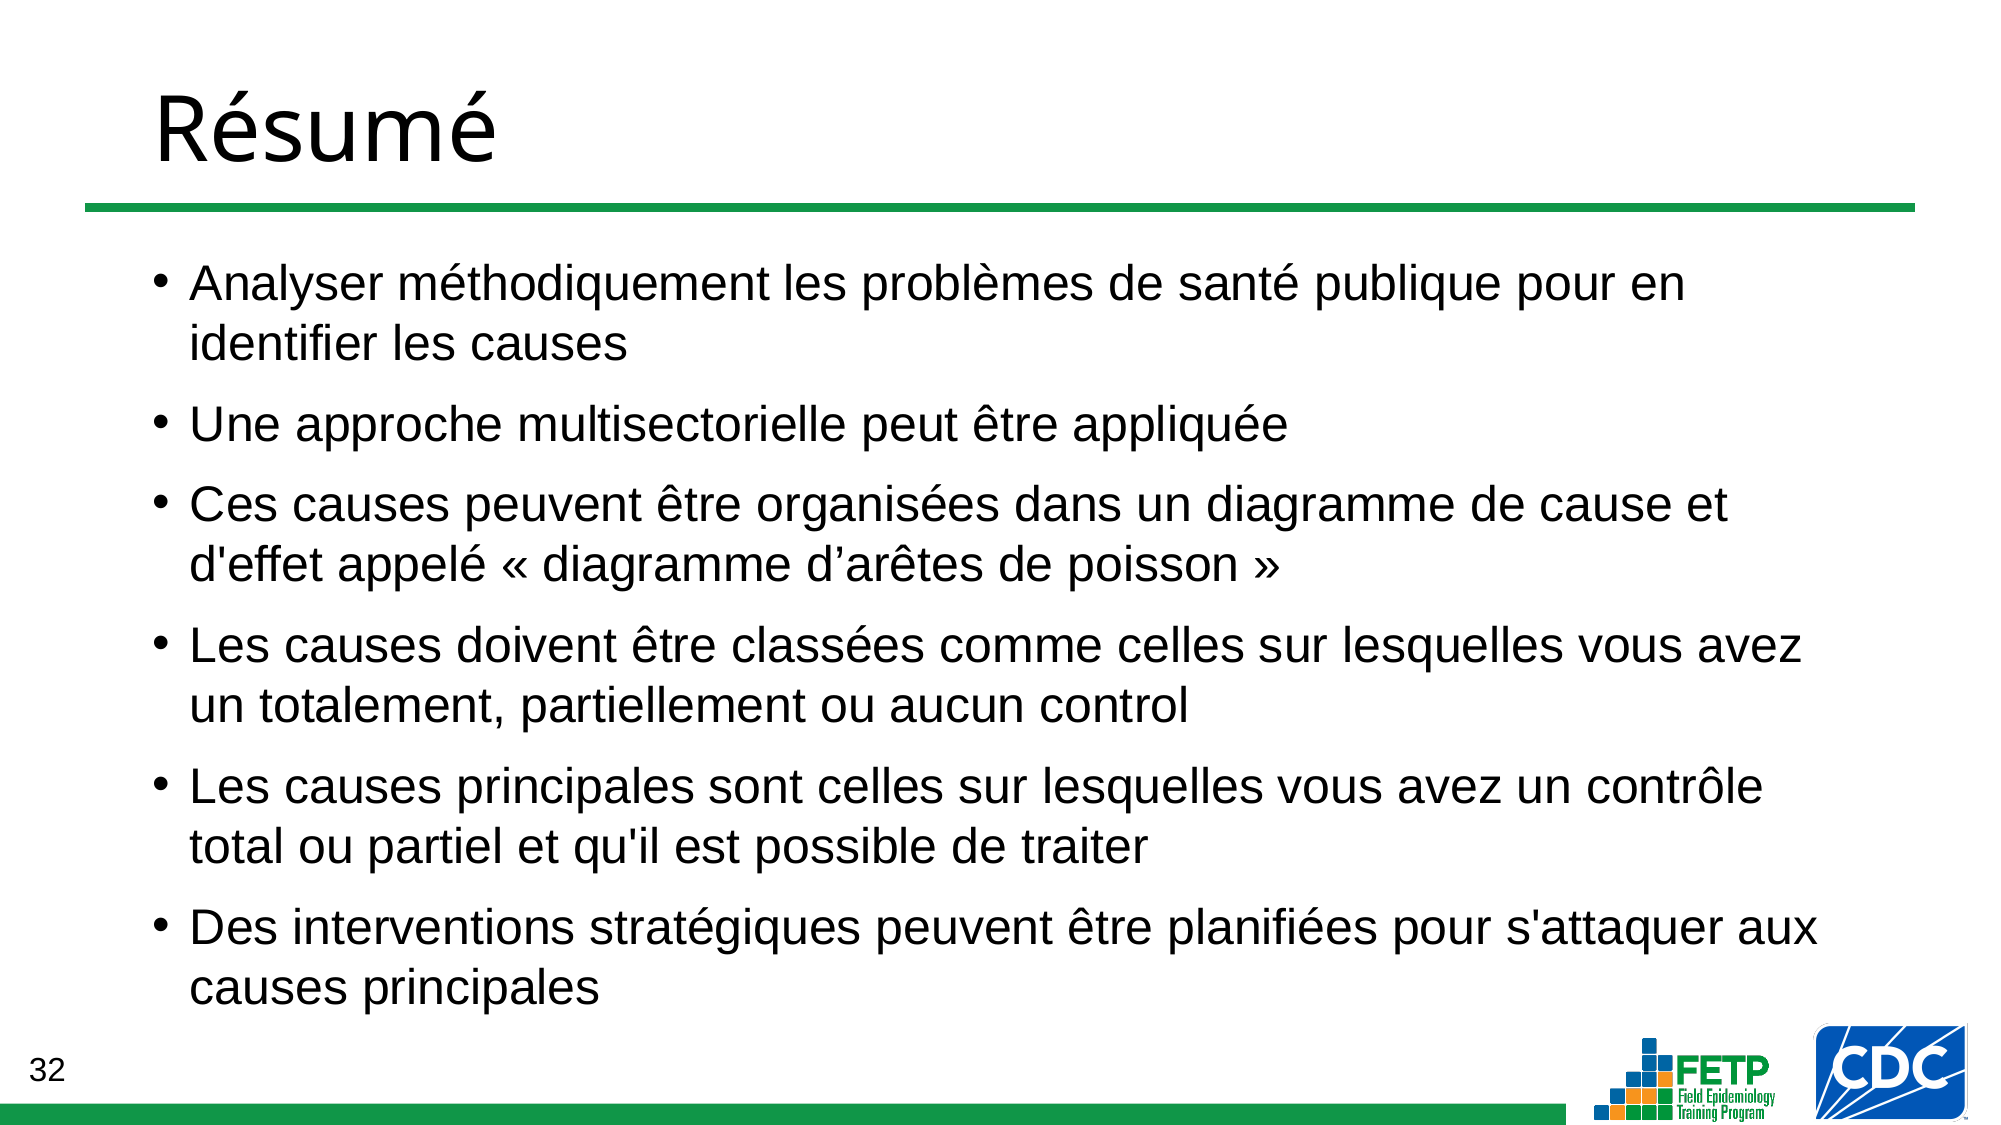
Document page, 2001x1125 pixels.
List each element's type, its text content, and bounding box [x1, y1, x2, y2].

title Résumé [137, 75, 1863, 207]
picture [1594, 1038, 1775, 1122]
picture [1813, 1023, 1968, 1122]
list Analyser méthodiquement les problèmes de santé publique pour en identifier les causes Une approche multisectorielle peut être appliquée Ces causes peuvent être organisées dans un diagramme de cause et d'effet appelé « diagramme d’arêtes de poisson » Les causes doivent être classées comme celles sur lesquelles vous avez un totalement, partiellement ou aucun control Les causes principales sont celles sur lesquelles vous avez un contrôle total ou partiel et qu'il est possible de traiter Des interventions stratégiques peuvent être planifiées pour s'attaquer aux causes principales [137, 242, 1863, 1004]
